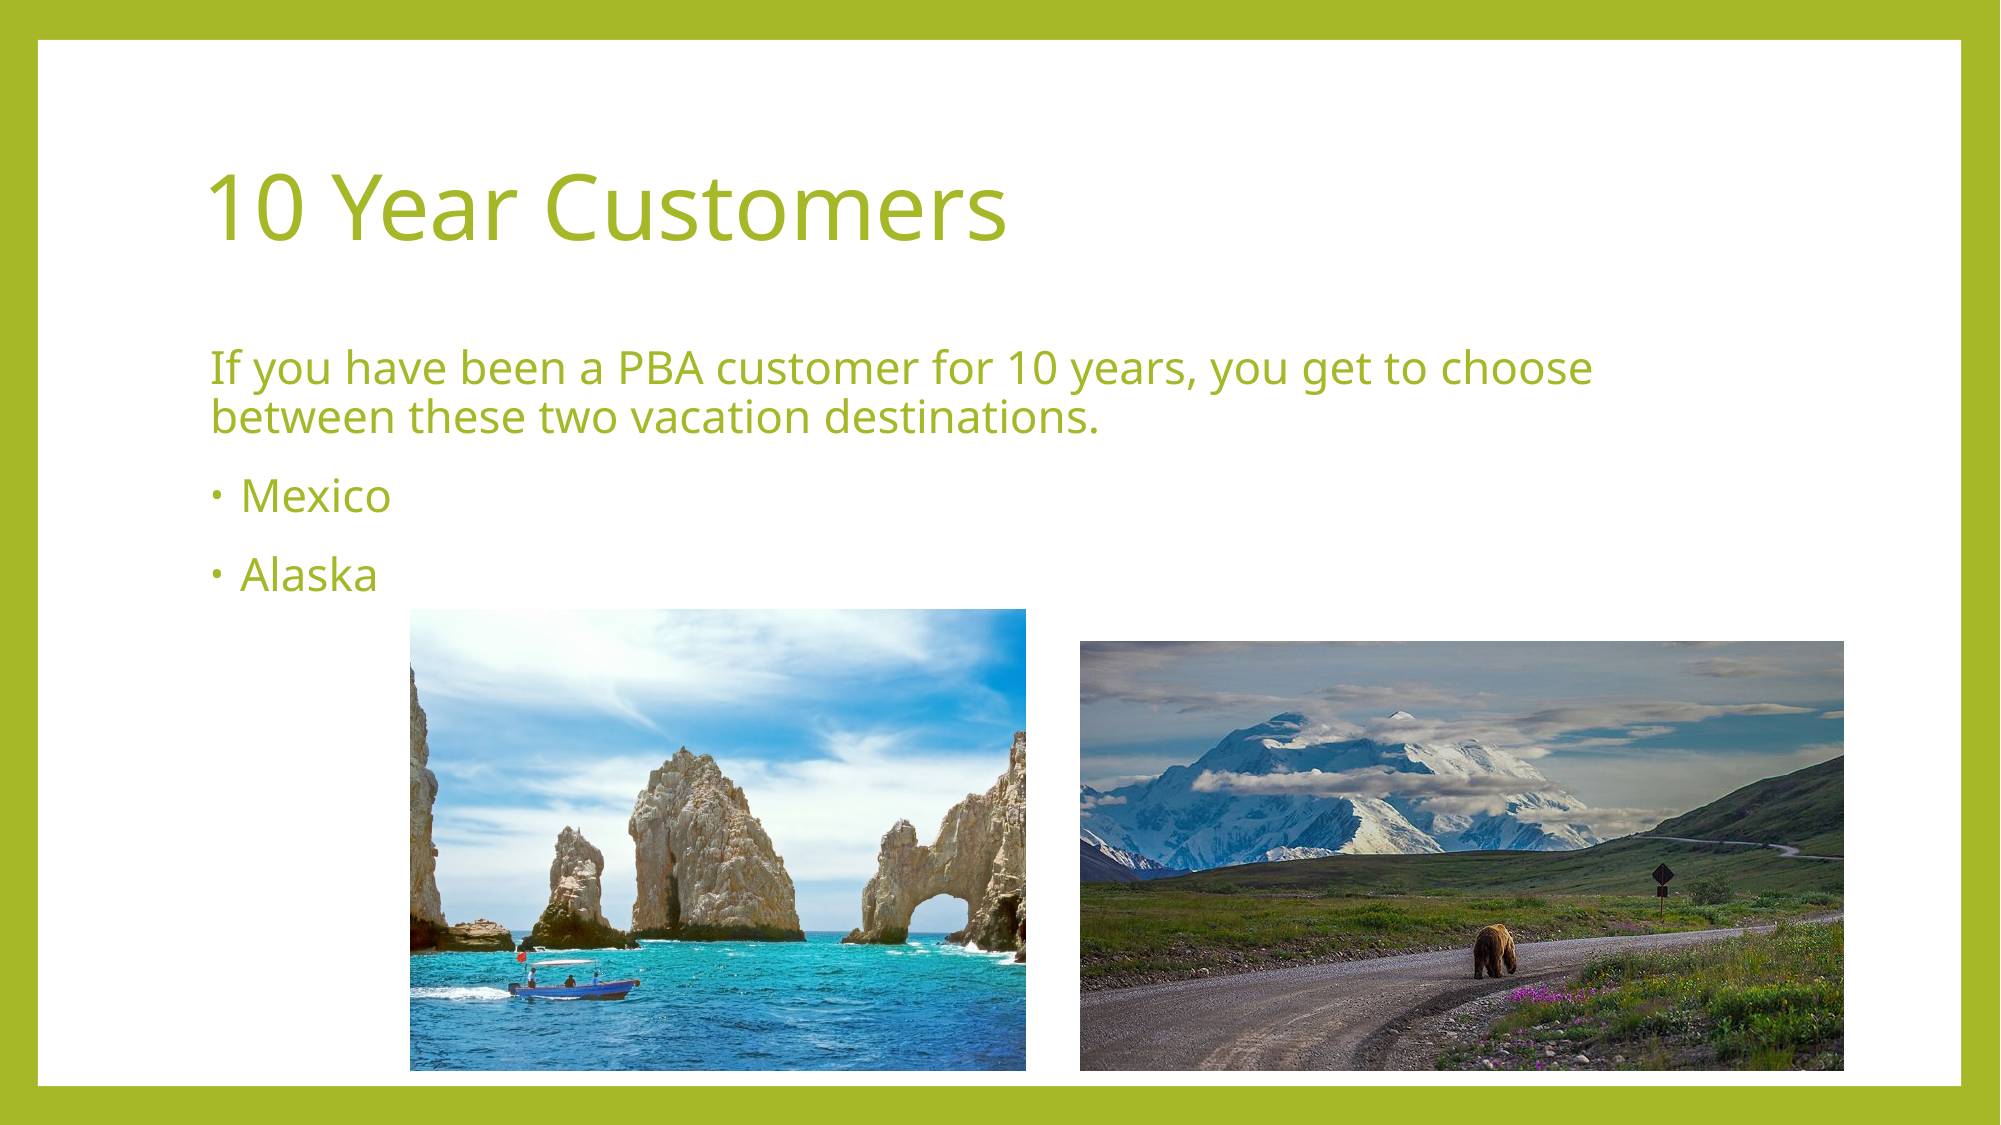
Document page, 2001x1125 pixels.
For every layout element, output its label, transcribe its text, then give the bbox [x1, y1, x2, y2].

title 10 Year Customers [187, 99, 1808, 323]
picture [1080, 640, 1845, 1072]
list If you have been a PBA customer for 10 years, you get to choose between these two vacation destinations. Mexico Alaska [187, 337, 1808, 1000]
picture [410, 609, 1026, 1072]
